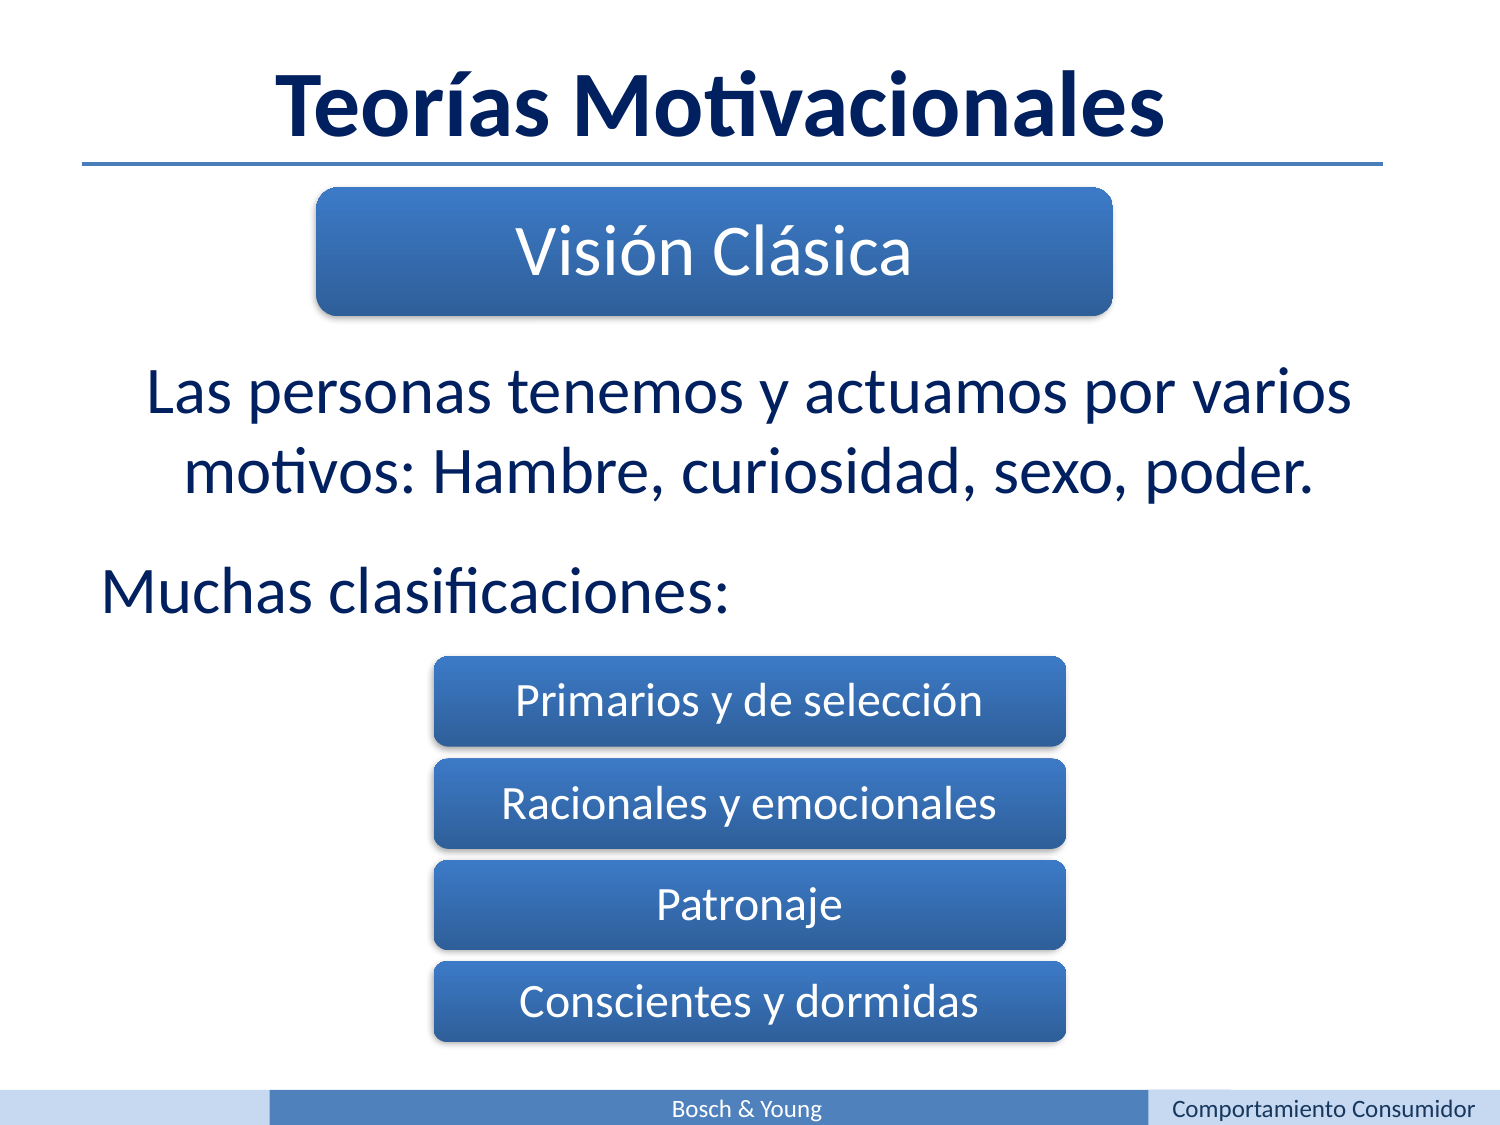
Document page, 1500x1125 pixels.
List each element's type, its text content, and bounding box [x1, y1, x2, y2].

text_box Las personas tenemos y actuamos por varios motivos: Hambre, curiosidad, sexo, poder. [46, 339, 1454, 515]
text_box Bosch & Young [272, 1088, 1146, 1125]
text_box [0, 1088, 272, 1125]
text_box Teorías Motivacionales [35, 35, 1407, 163]
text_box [433, 655, 1067, 1044]
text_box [316, 187, 1114, 317]
text_box Muchas clasificaciones: [46, 538, 786, 634]
text_box Comportamiento Consumidor [1146, 1088, 1500, 1125]
